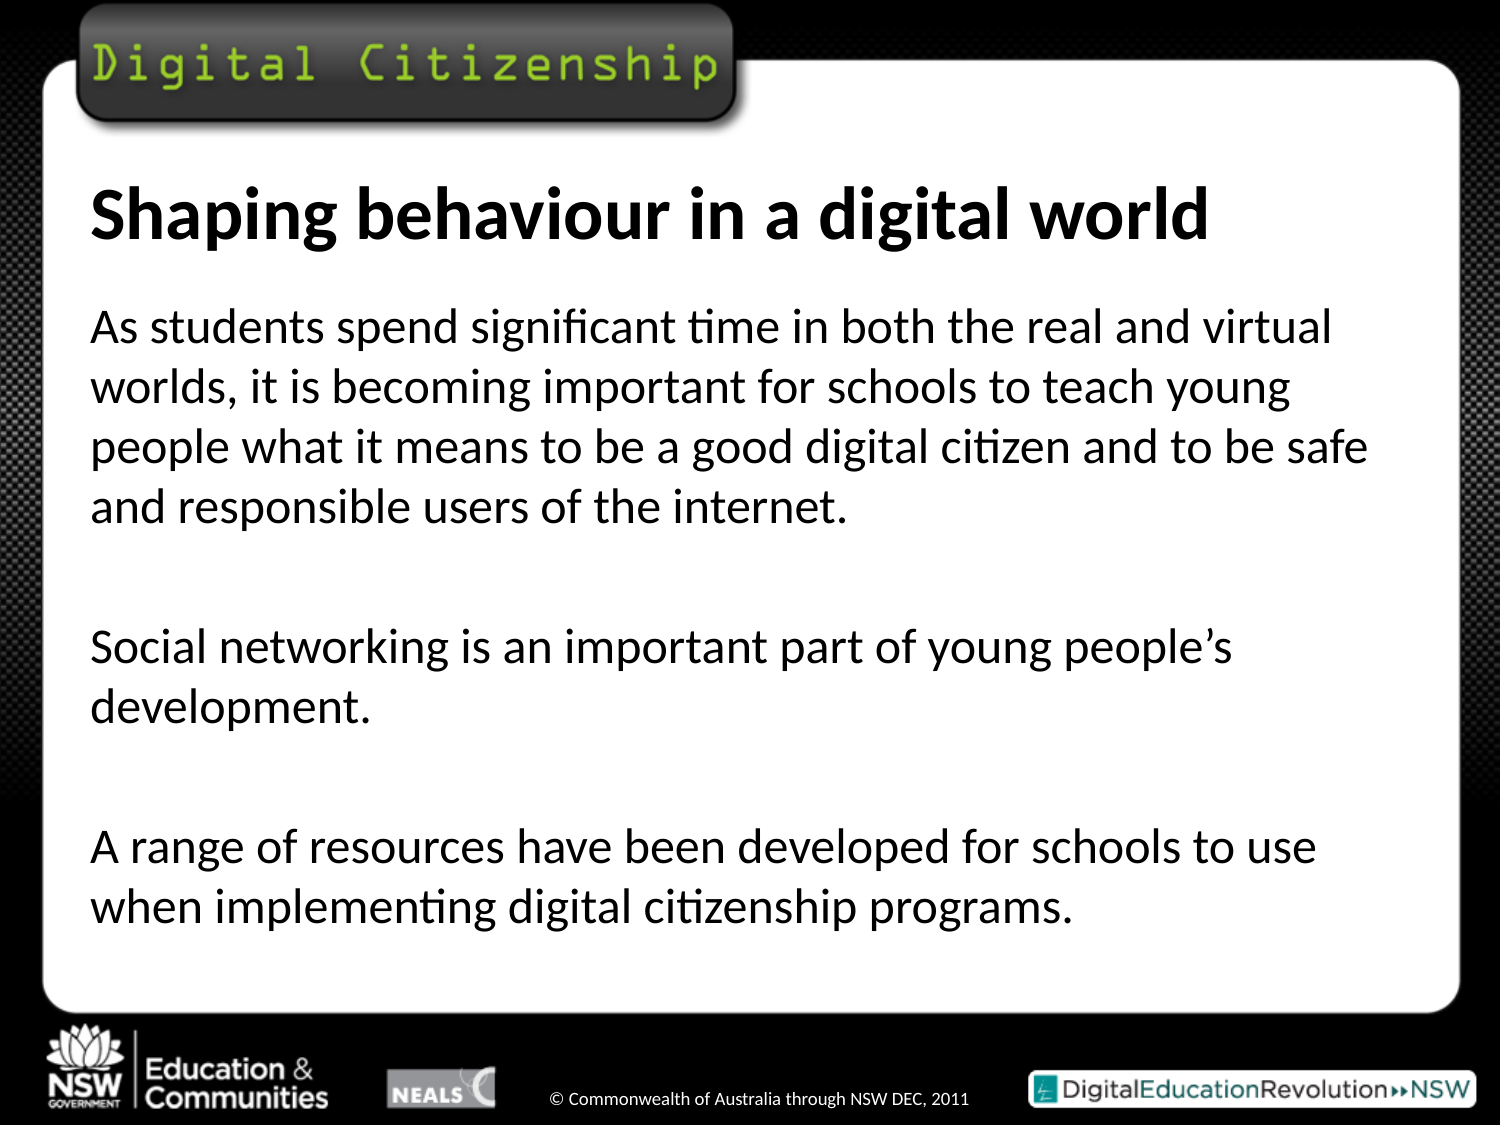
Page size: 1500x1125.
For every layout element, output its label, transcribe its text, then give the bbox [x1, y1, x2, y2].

title Shaping behaviour in a digital world [75, 155, 1425, 263]
list As students spend significant time in both the real and virtual worlds, it is becoming important for schools to teach young people what it means to be a good digital citizen and to be safe and responsible users of the internet. Social networking is an important part of young people’s development. A range of resources have been developed for schools to use when implementing digital citizenship programs. [75, 285, 1425, 994]
picture [0, 0, 1500, 1125]
